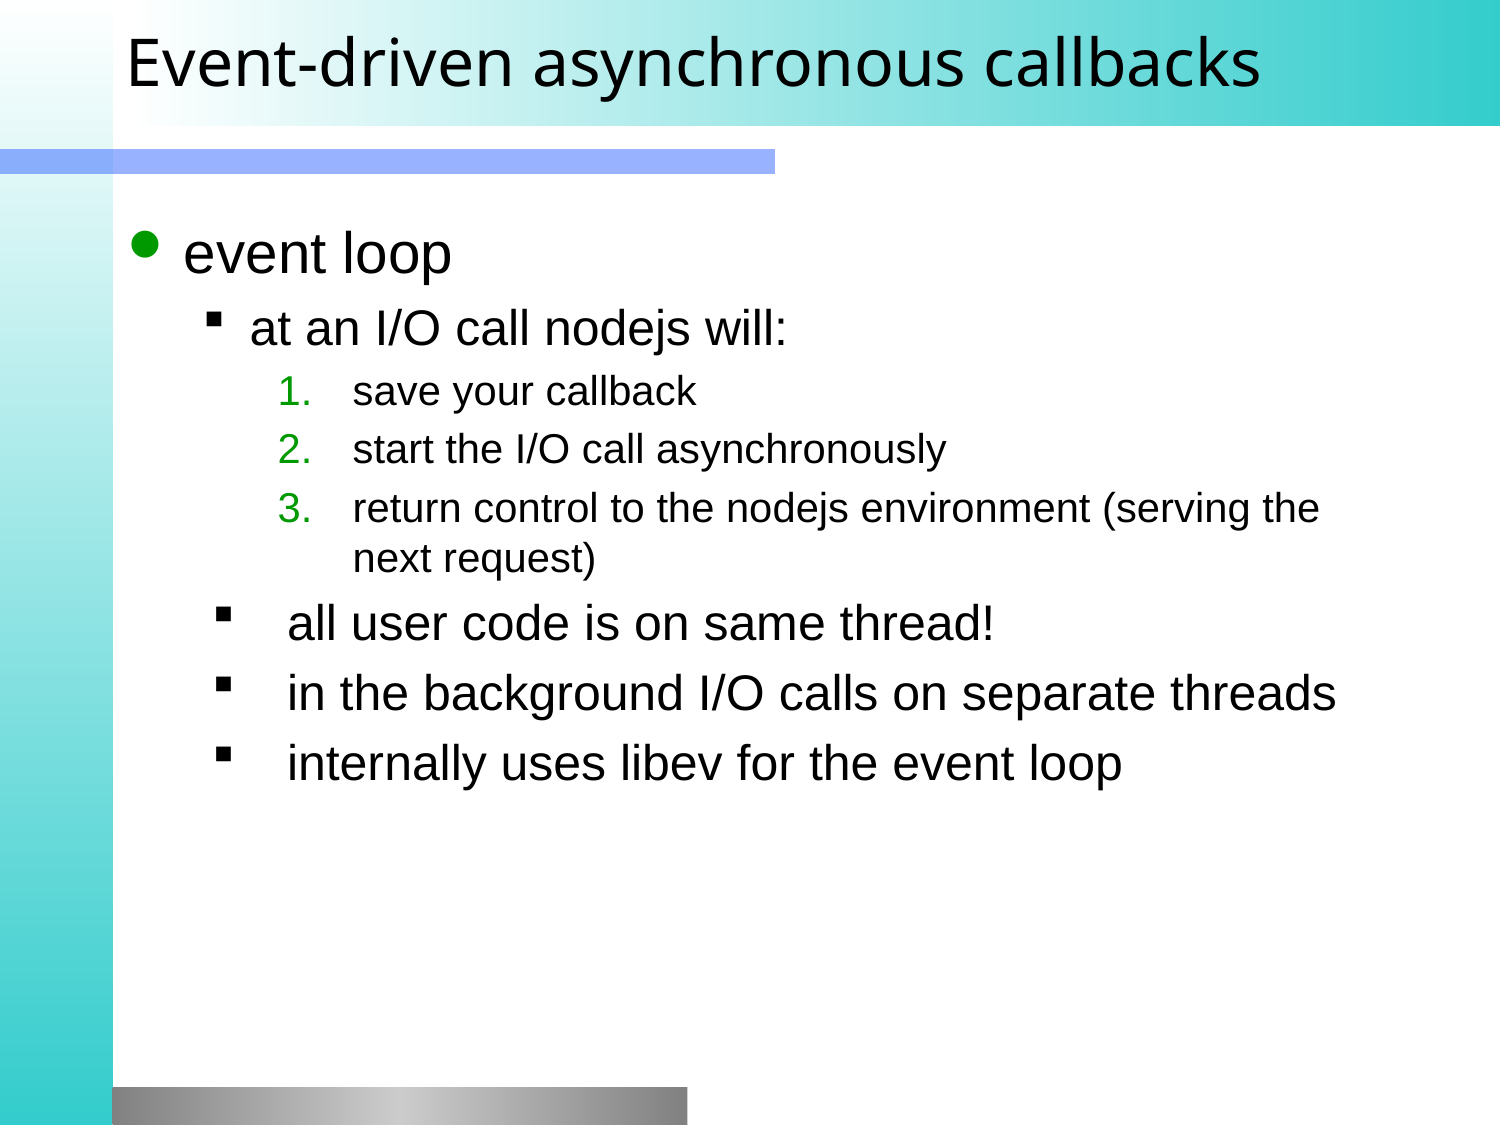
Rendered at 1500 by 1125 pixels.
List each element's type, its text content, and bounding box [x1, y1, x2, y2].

title Event-driven asynchronous callbacks [110, 0, 1424, 126]
list event loop at an I/O call nodejs will: save your callback start the I/O call asynchronously return control to the nodejs environment (serving the next request) all user code is on same thread! in the background I/O calls on separate threads internally uses libev for the event loop [112, 207, 1388, 1073]
